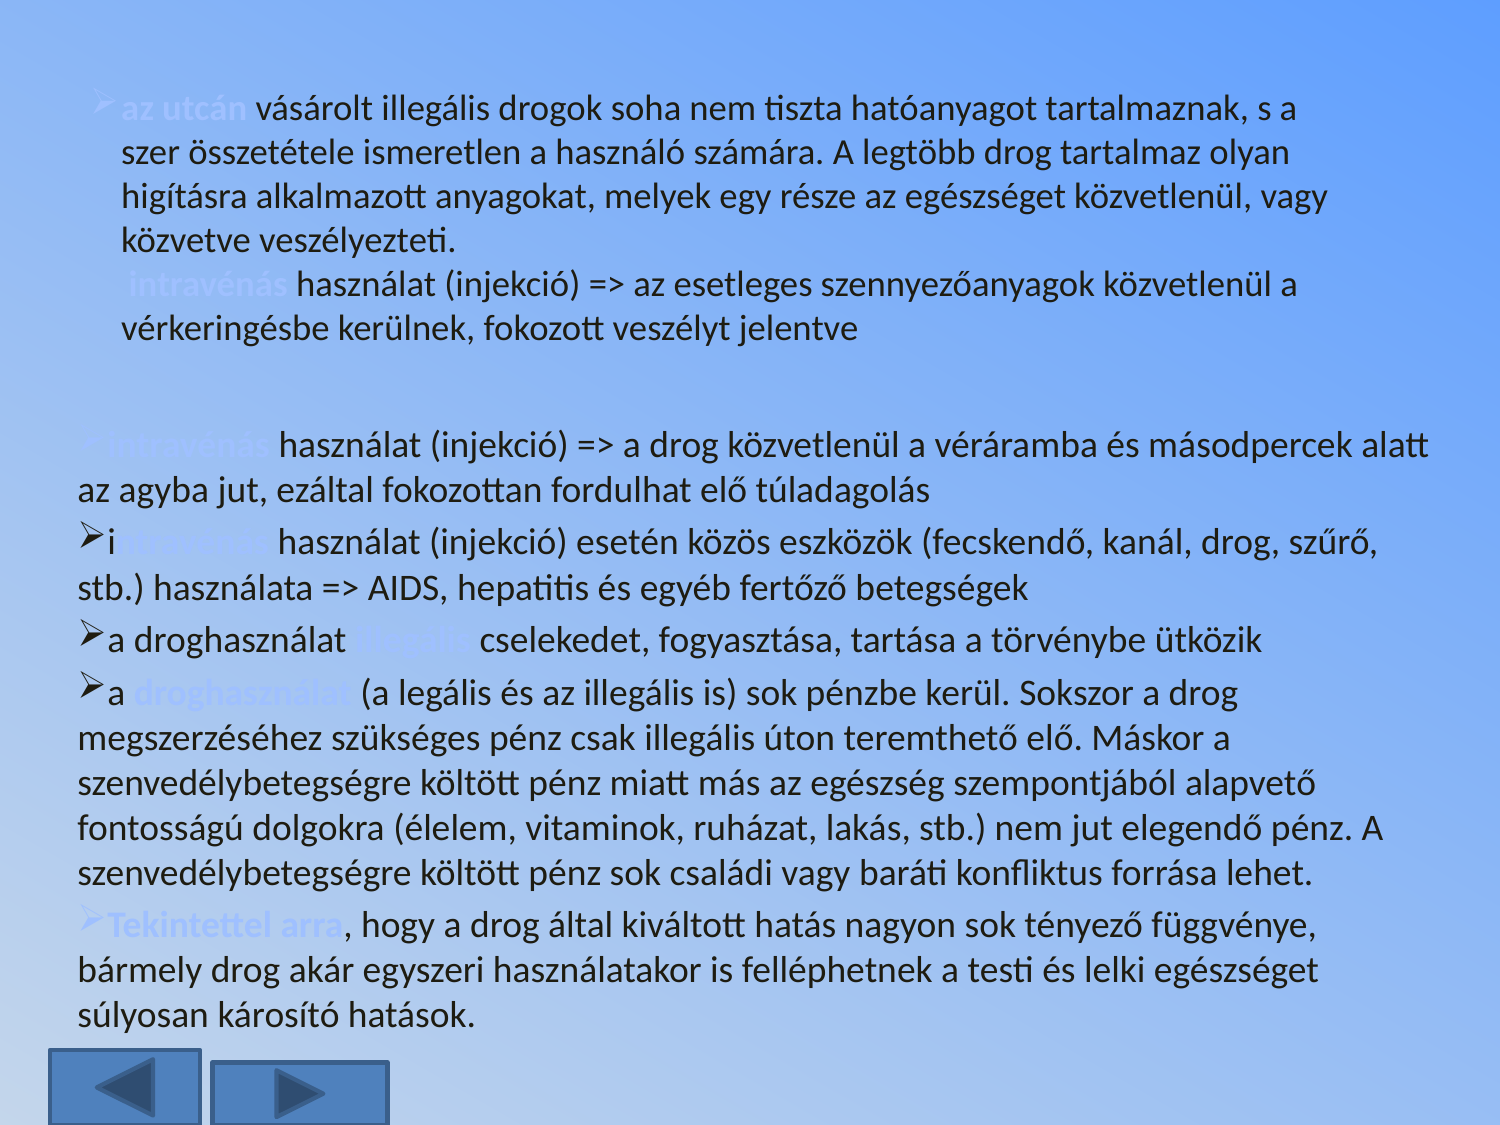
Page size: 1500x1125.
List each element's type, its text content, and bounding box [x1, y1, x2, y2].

text_box [48, 1048, 202, 1125]
title az utcán vásárolt illegális drogok soha nem tiszta hatóanyagot tartalmaznak, s a szer összetétele ismeretlen a használó számára. A legtöbb drog tartalmaz olyan higításra alkalmazott anyagokat, melyek egy része az egészséget közvetlenül, vagy közvetve veszélyezteti. intravénás használat (injekció) => az esetleges szennyezőanyagok közvetlenül a vérkeringésbe kerülnek, fokozott veszélyt jelentve [75, 75, 1350, 388]
subtitle intravénás használat (injekció) => a drog közvetlenül a véráramba és másodpercek alatt az agyba jut, ezáltal fokozottan fordulhat elő túladagolás intravénás használat (injekció) esetén közös eszközök (fecskendő, kanál, drog, szűrő, stb.) használata => AIDS, hepatitis és egyéb fertőző betegségek a droghasználat illegális cselekedet, fogyasztása, tartása a törvénybe ütközik a droghasználat (a legális és az illegális is) sok pénzbe kerül. Sokszor a drog megszerzéséhez szükséges pénz csak illegális úton teremthető elő. Máskor a szenvedélybetegségre költött pénz miatt más az egészség szempontjából alapvető fontosságú dolgokra (élelem, vitaminok, ruházat, lakás, stb.) nem jut elegendő pénz. A szenvedélybetegségre költött pénz sok családi vagy baráti konfliktus forrása lehet. Tekintettel arra, hogy a drog által kiváltott hatás nagyon sok tényező függvénye, bármely drog akár egyszeri használatakor is felléphetnek a testi és lelki egészséget súlyosan károsító hatások. [62, 412, 1463, 1125]
text_box [210, 1060, 390, 1125]
